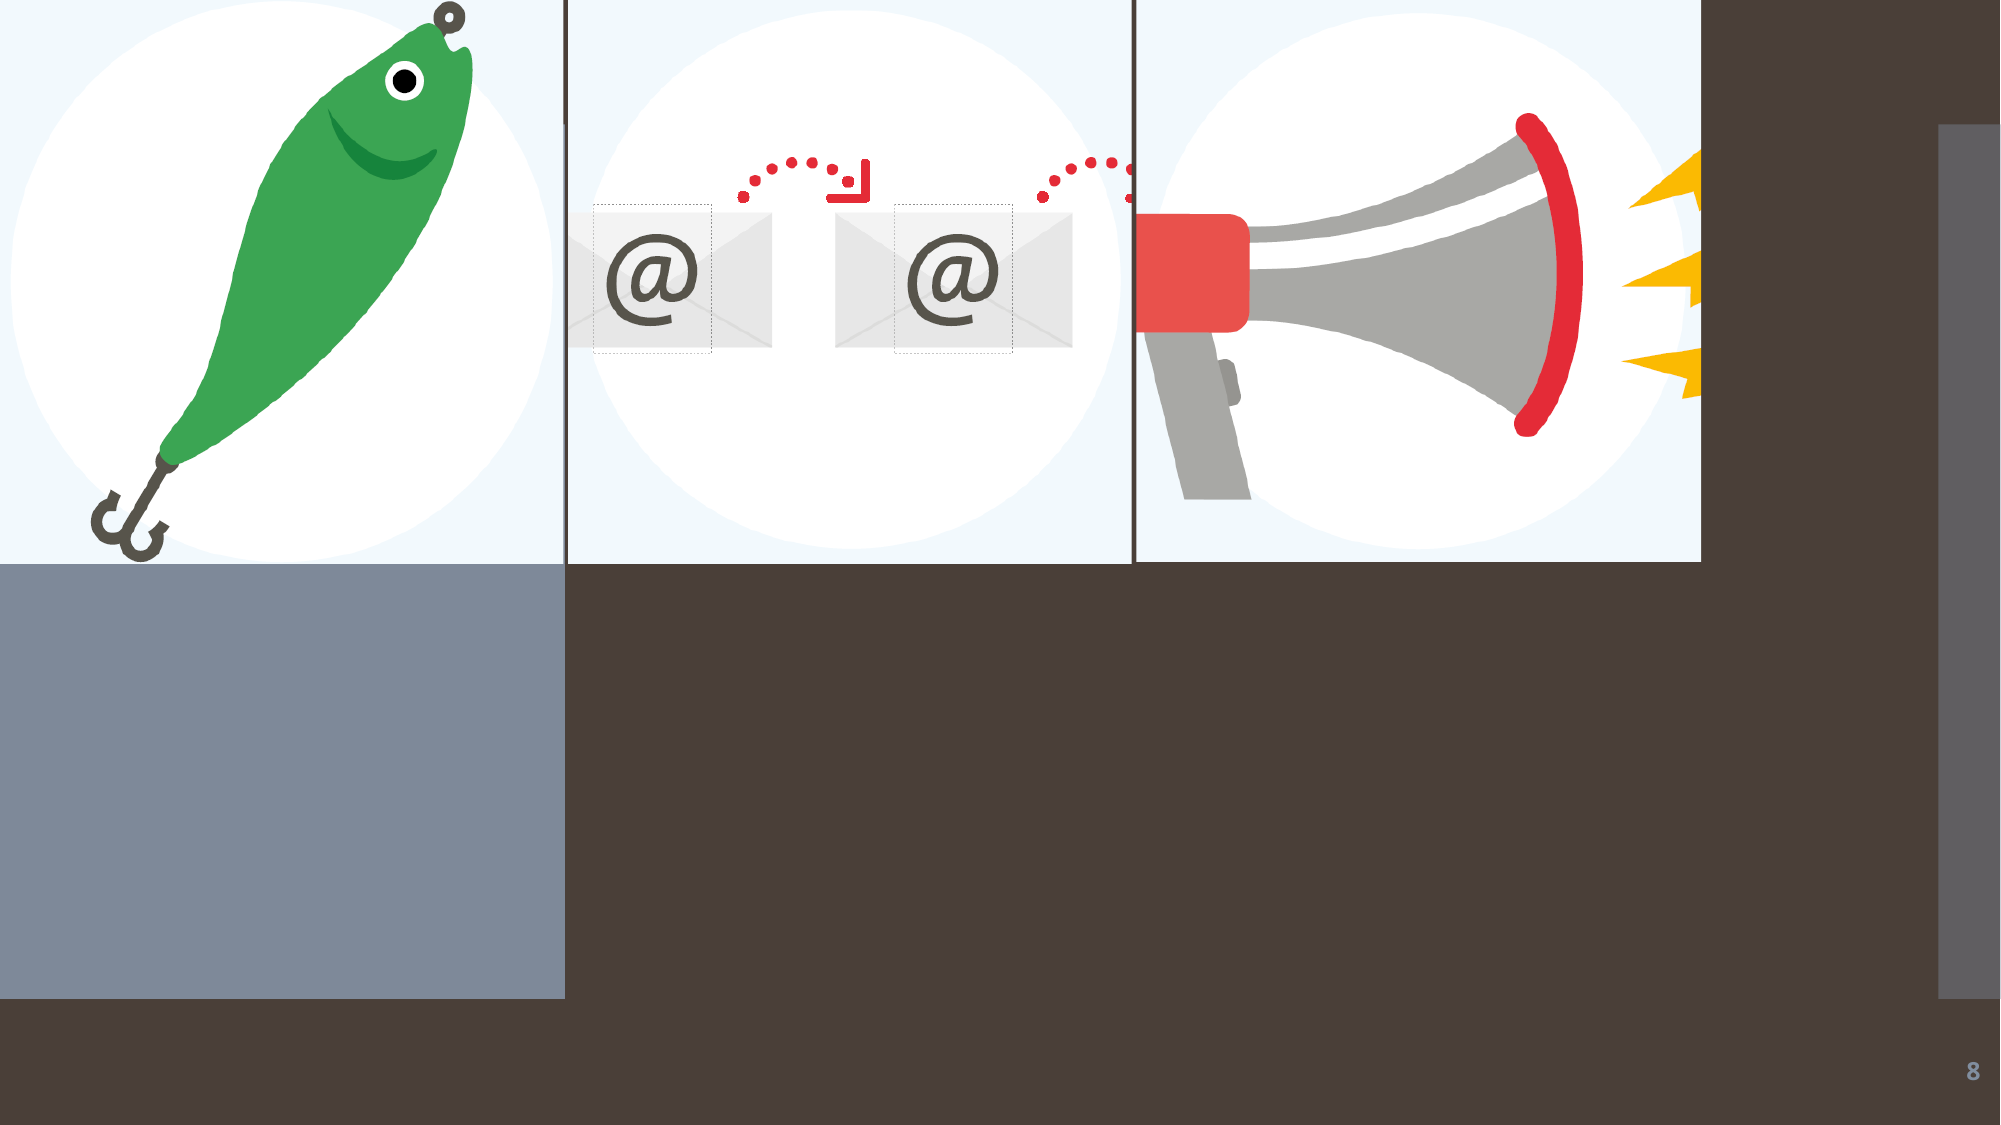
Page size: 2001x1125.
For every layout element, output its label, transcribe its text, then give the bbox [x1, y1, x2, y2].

picture [1136, 0, 1702, 562]
picture [0, 0, 564, 564]
picture [567, 0, 1132, 564]
slide_number 8 [1744, 1042, 1996, 1103]
